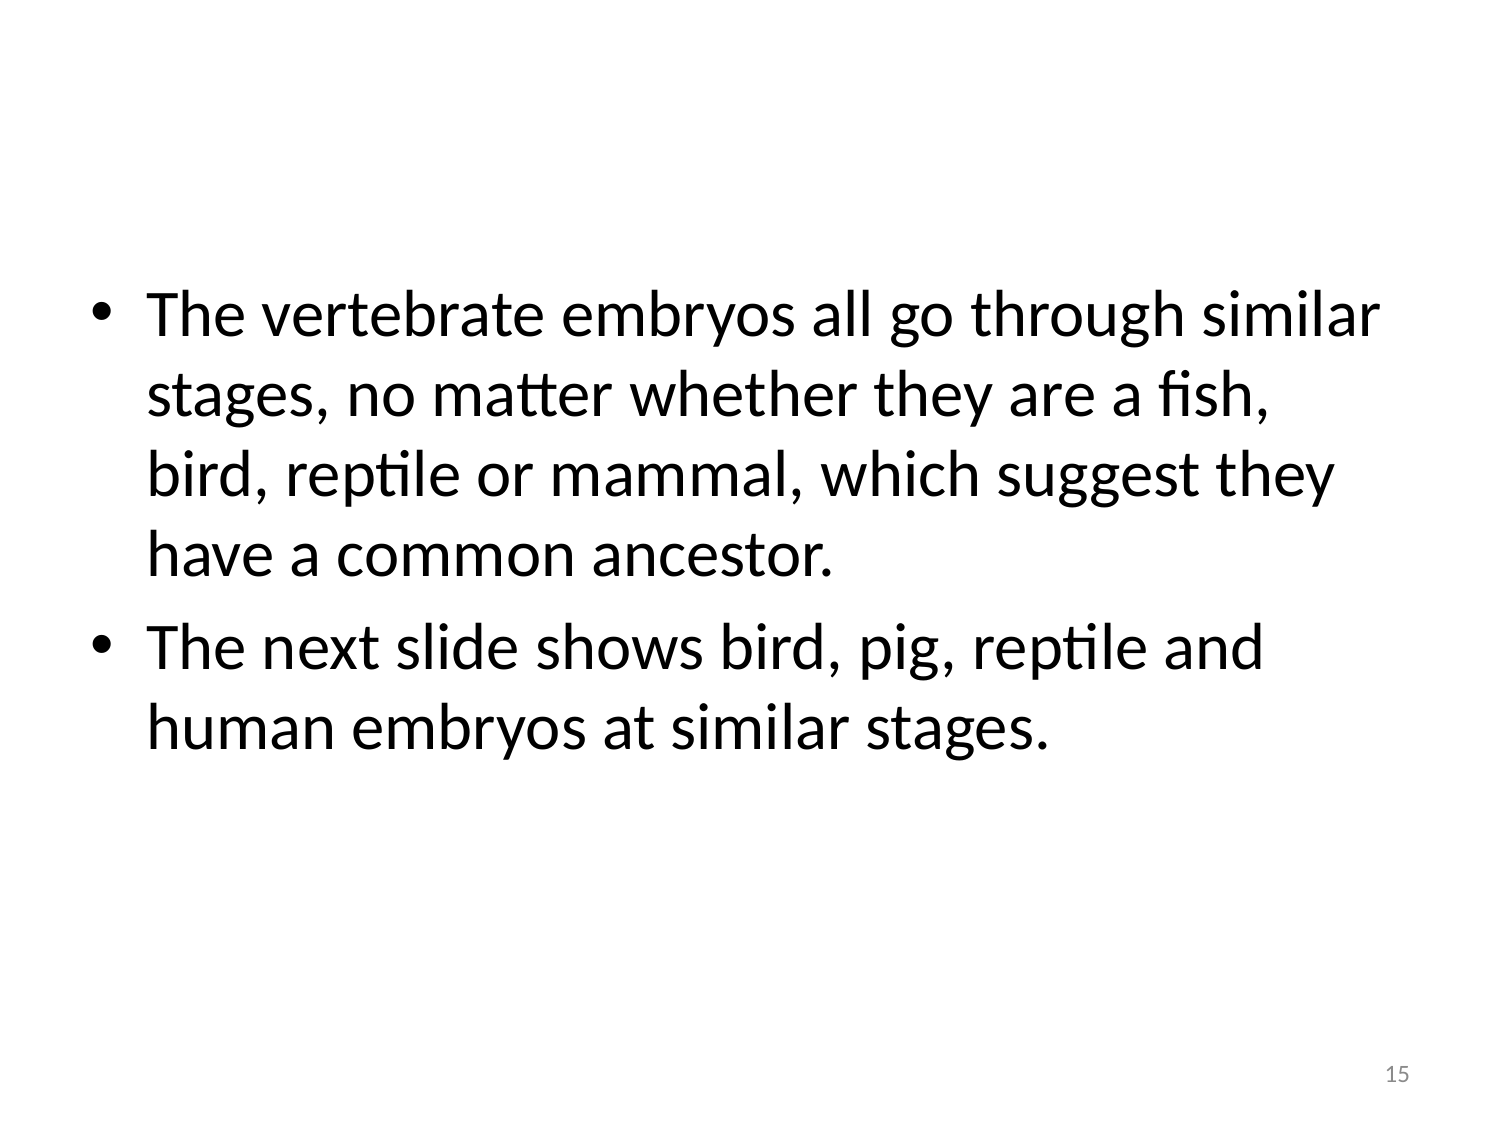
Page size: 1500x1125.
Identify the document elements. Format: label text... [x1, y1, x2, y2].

slide_number 15 [1074, 1042, 1425, 1103]
list The vertebrate embryos all go through similar stages, no matter whether they are a fish, bird, reptile or mammal, which suggest they have a common ancestor. The next slide shows bird, pig, reptile and human embryos at similar stages. [75, 262, 1425, 1005]
